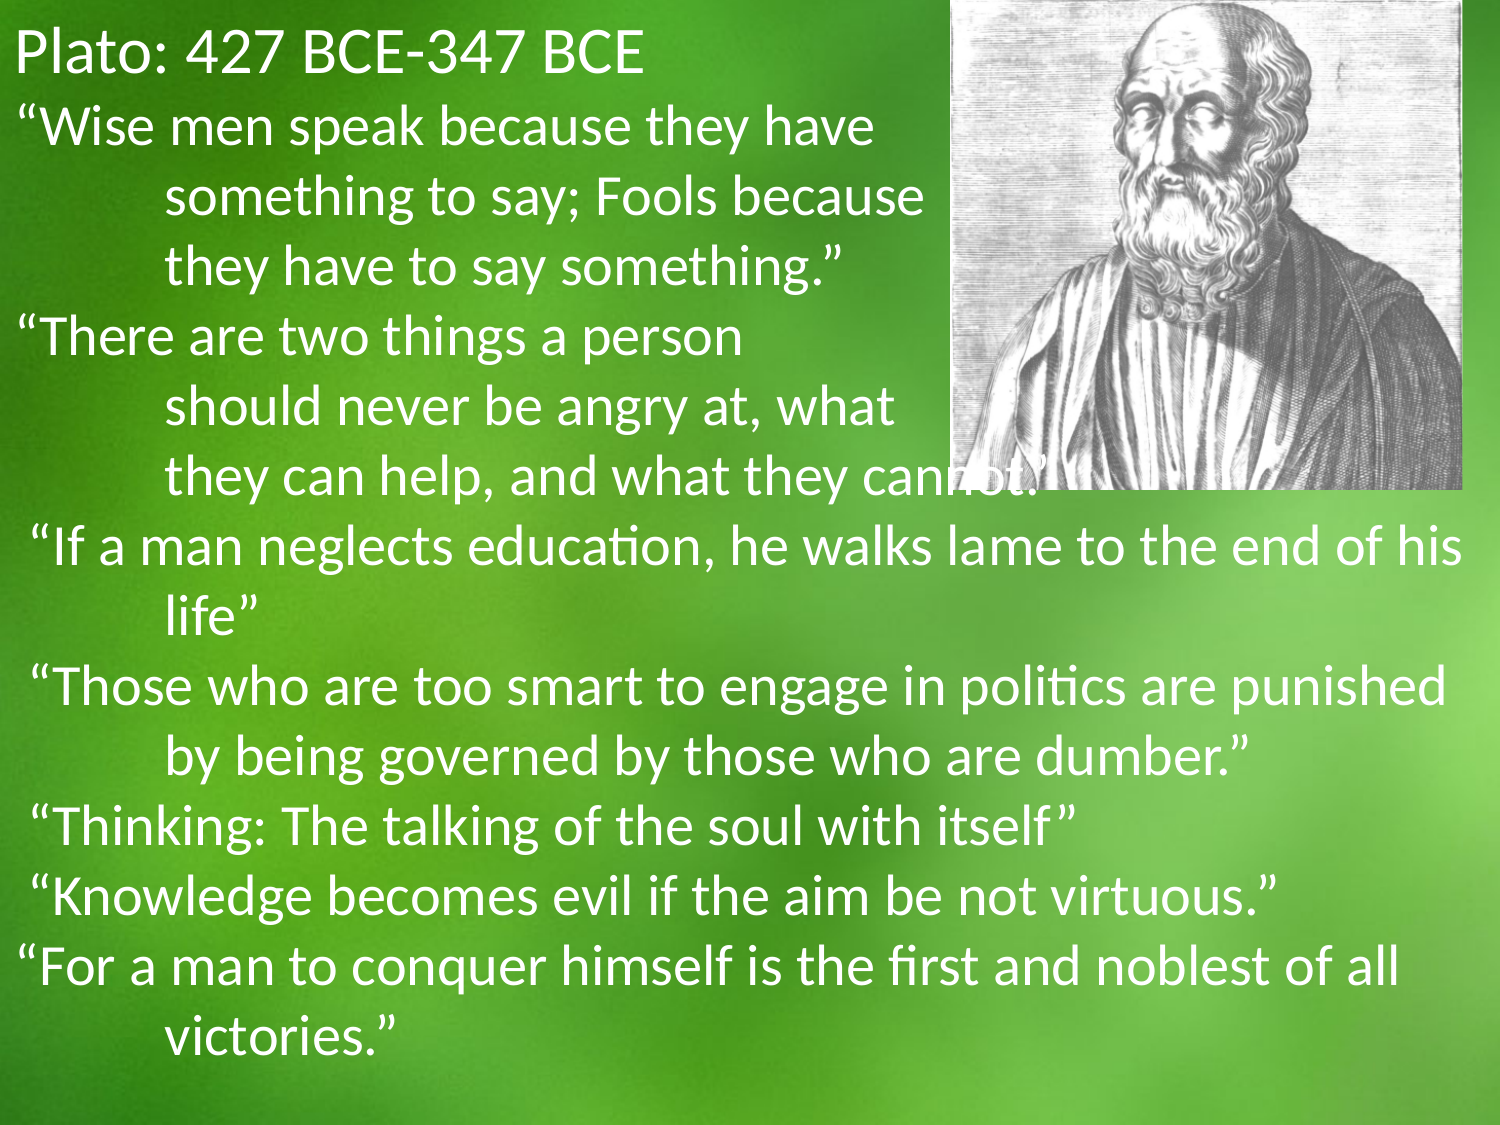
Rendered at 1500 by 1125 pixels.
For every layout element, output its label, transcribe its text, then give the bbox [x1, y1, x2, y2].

picture [949, 0, 1463, 490]
text_box Plato: 427 BCE-347 BCE “Wise men speak because they have something to say; Fools because they have to say something.” “There are two things a person should never be angry at, what they can help, and what they cannot.” “If a man neglects education, he walks lame to the end of his life” “Those who are too smart to engage in politics are punished by being governed by those who are dumber.” “Thinking: The talking of the soul with itself” “Knowledge becomes evil if the aim be not virtuous.” “For a man to conquer himself is the first and noblest of all victories.” [0, 0, 1500, 1125]
